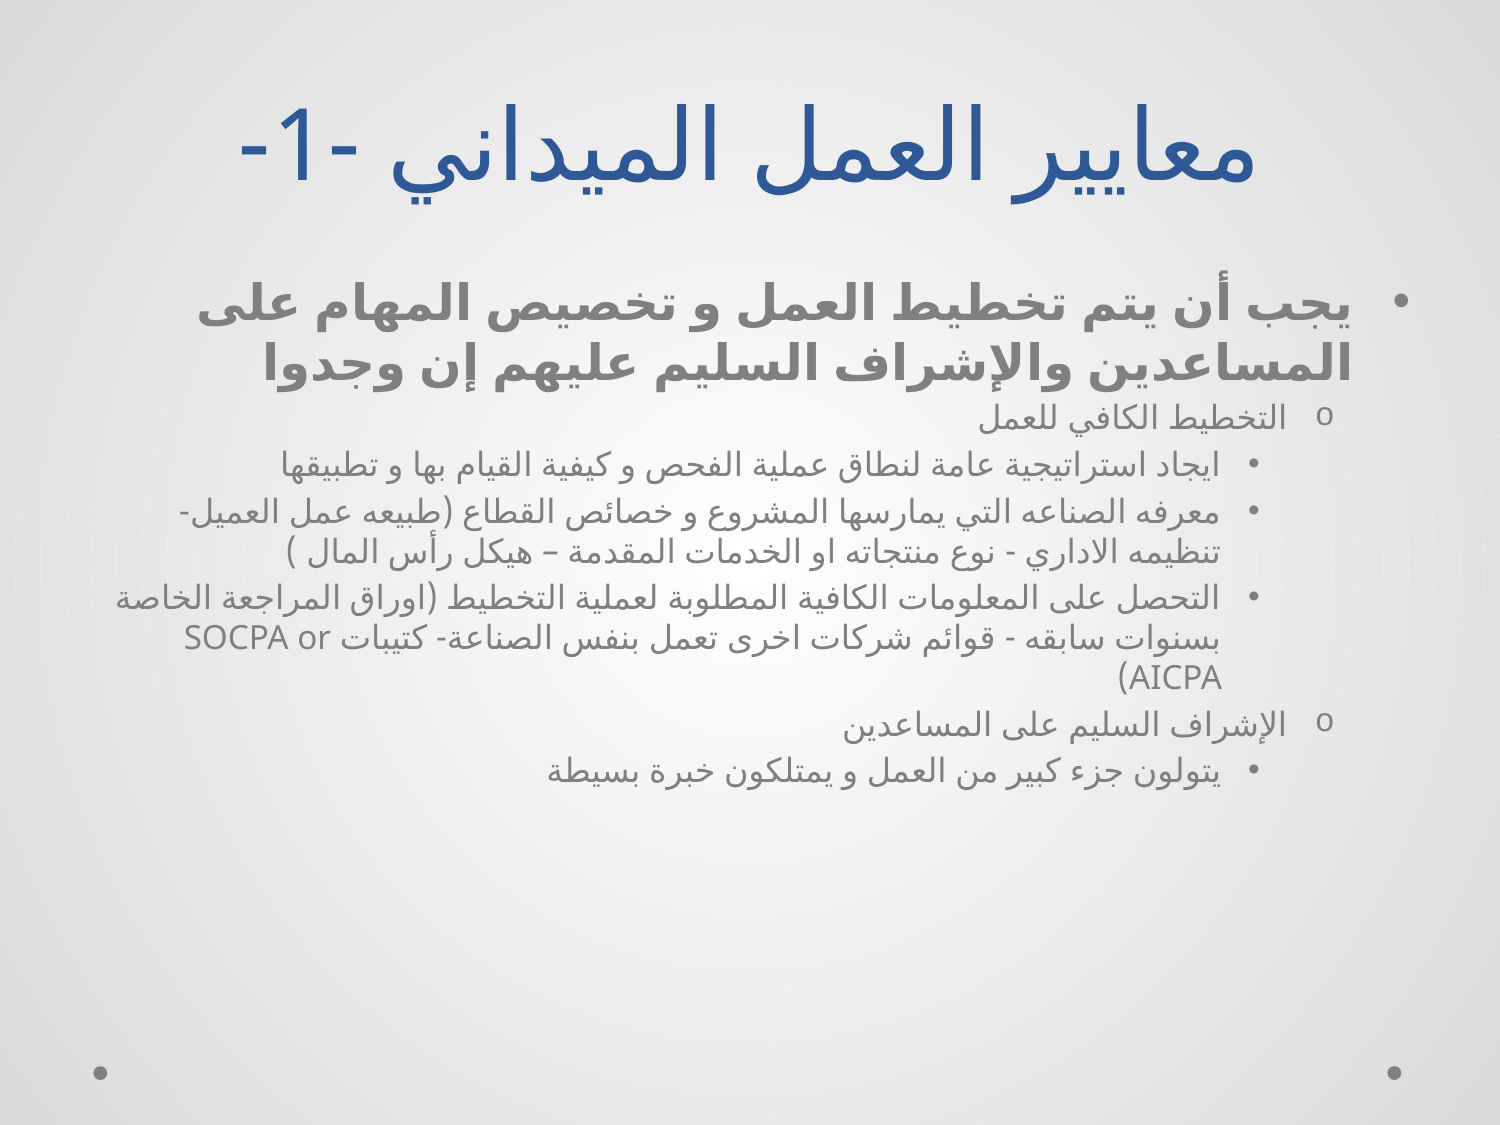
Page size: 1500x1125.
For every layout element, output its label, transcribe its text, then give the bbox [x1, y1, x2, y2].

title معايير العمل الميداني -1- [75, 0, 1425, 209]
list يجب أن يتم تخطيط العمل و تخصيص المهام على المساعدين والإشراف السليم عليهم إن وجدوا التخطيط الكافي للعمل ايجاد استراتيجية عامة لنطاق عملية الفحص و كيفية القيام بها و تطبيقها معرفه الصناعه التي يمارسها المشروع و خصائص القطاع (طبيعه عمل العميل- تنظيمه الاداري - نوع منتجاته او الخدمات المقدمة – هيكل رأس المال ) التحصل على المعلومات الكافية المطلوبة لعملية التخطيط (اوراق المراجعة الخاصة بسنوات سابقه - قوائم شركات اخرى تعمل بنفس الصناعة- كتيبات SOCPA or AICPA) الإشراف السليم على المساعدين يتولون جزء كبير من العمل و يمتلكون خبرة بسيطة [75, 262, 1425, 1005]
